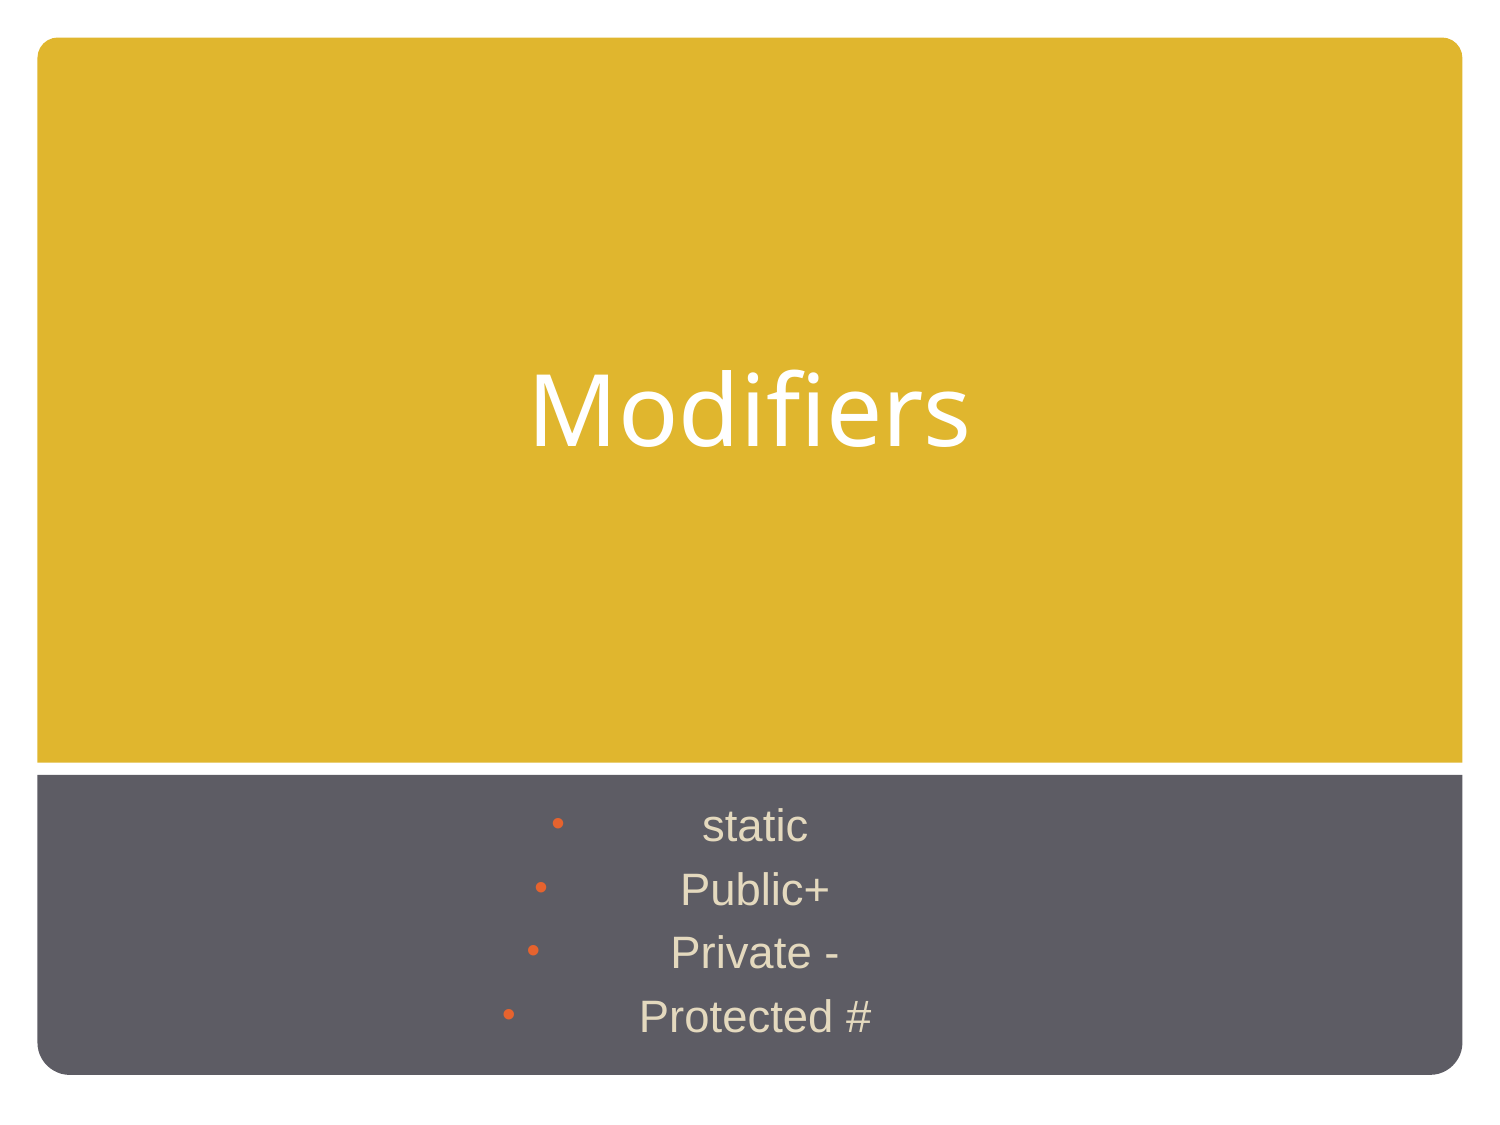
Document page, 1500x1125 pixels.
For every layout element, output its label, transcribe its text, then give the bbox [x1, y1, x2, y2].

subtitle static Public+ Private - Protected # [49, 787, 1451, 1051]
title Modifiers [99, 87, 1401, 726]
